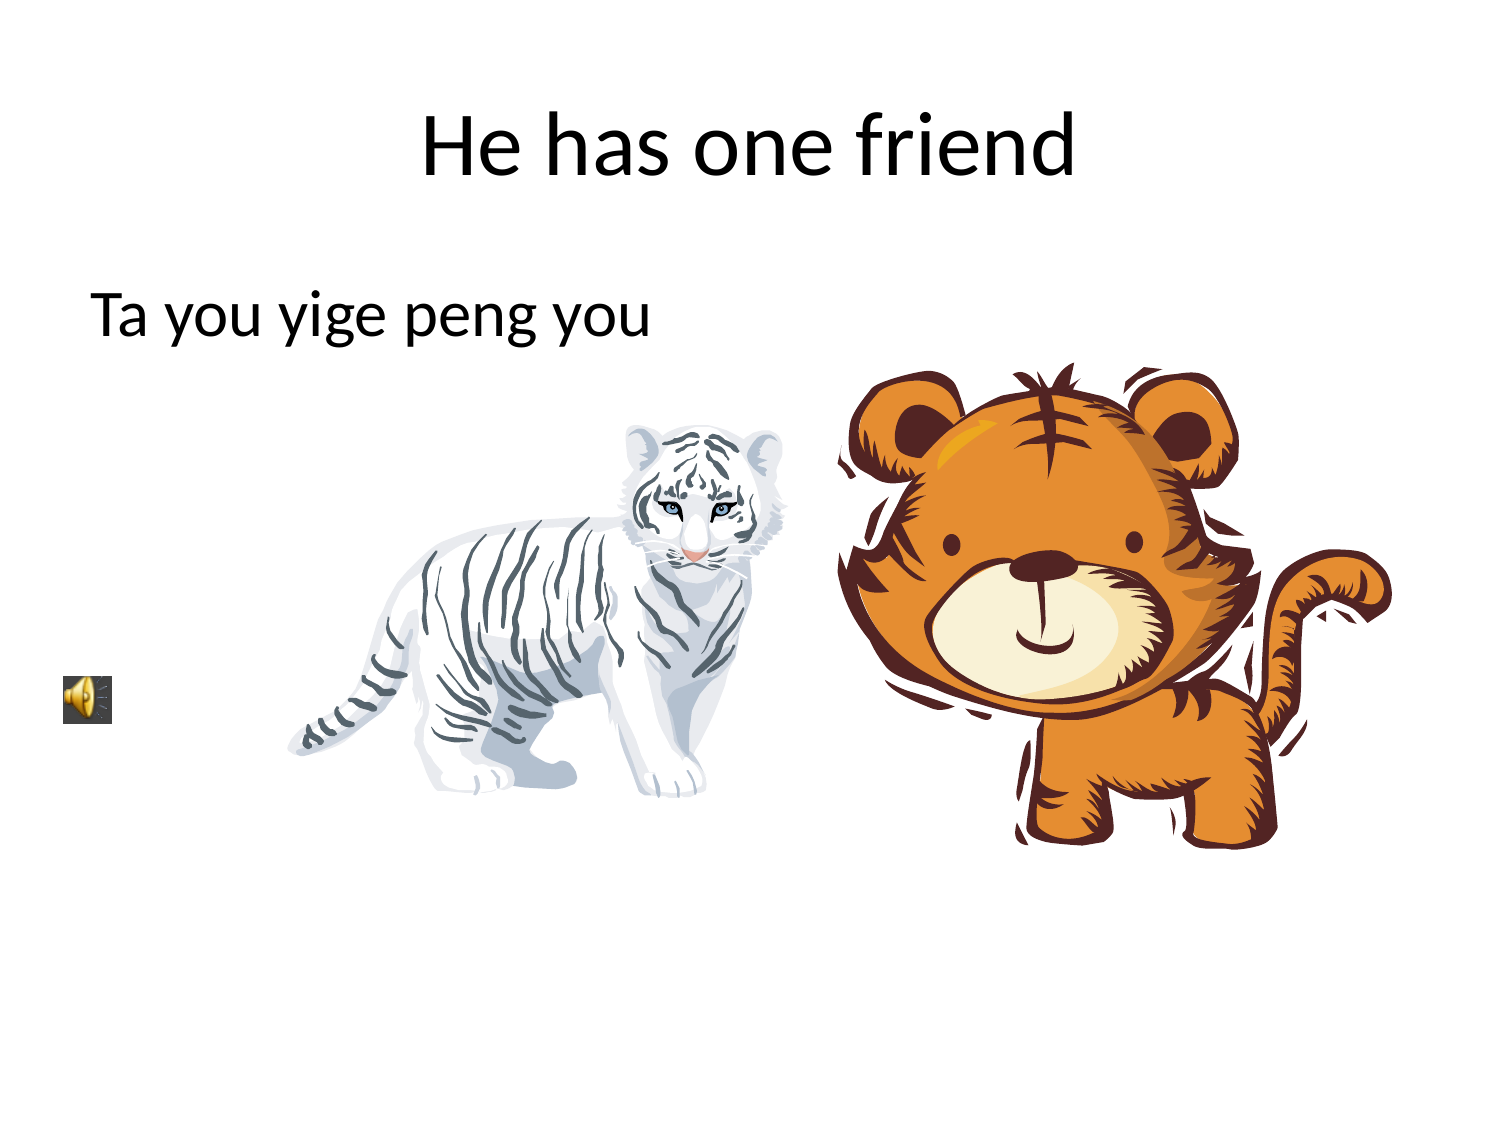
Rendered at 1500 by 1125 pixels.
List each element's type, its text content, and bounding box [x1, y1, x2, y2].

list Ta you yige peng you [75, 262, 1425, 1005]
picture [287, 424, 789, 799]
title He has one friend [75, 45, 1425, 233]
picture [62, 674, 113, 726]
picture [837, 362, 1393, 850]
